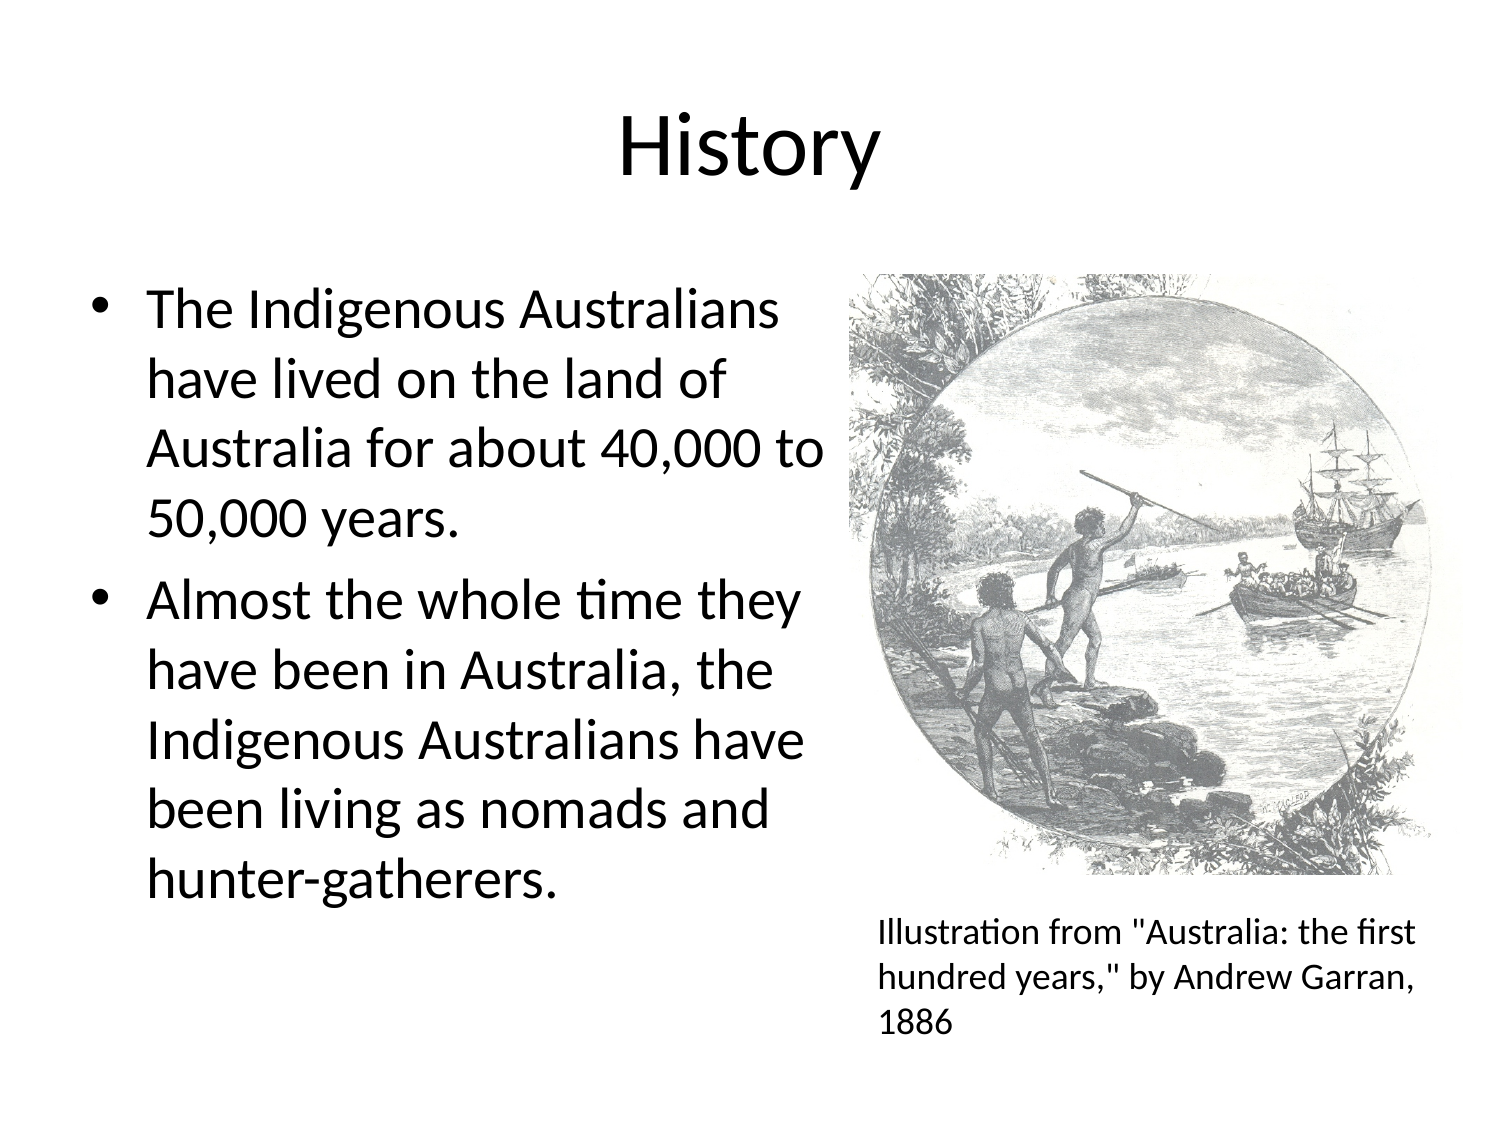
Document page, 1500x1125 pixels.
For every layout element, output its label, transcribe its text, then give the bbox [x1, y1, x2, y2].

list The Indigenous Australians have lived on the land of Australia for about 40,000 to 50,000 years. Almost the whole time they have been in Australia, the Indigenous Australians have been living as nomads and hunter-gatherers. [75, 262, 850, 1050]
title History [75, 45, 1425, 233]
text_box Illustration from "Australia: the first hundred years," by Andrew Garran, 1886 [862, 899, 1438, 1095]
picture [849, 274, 1463, 876]
